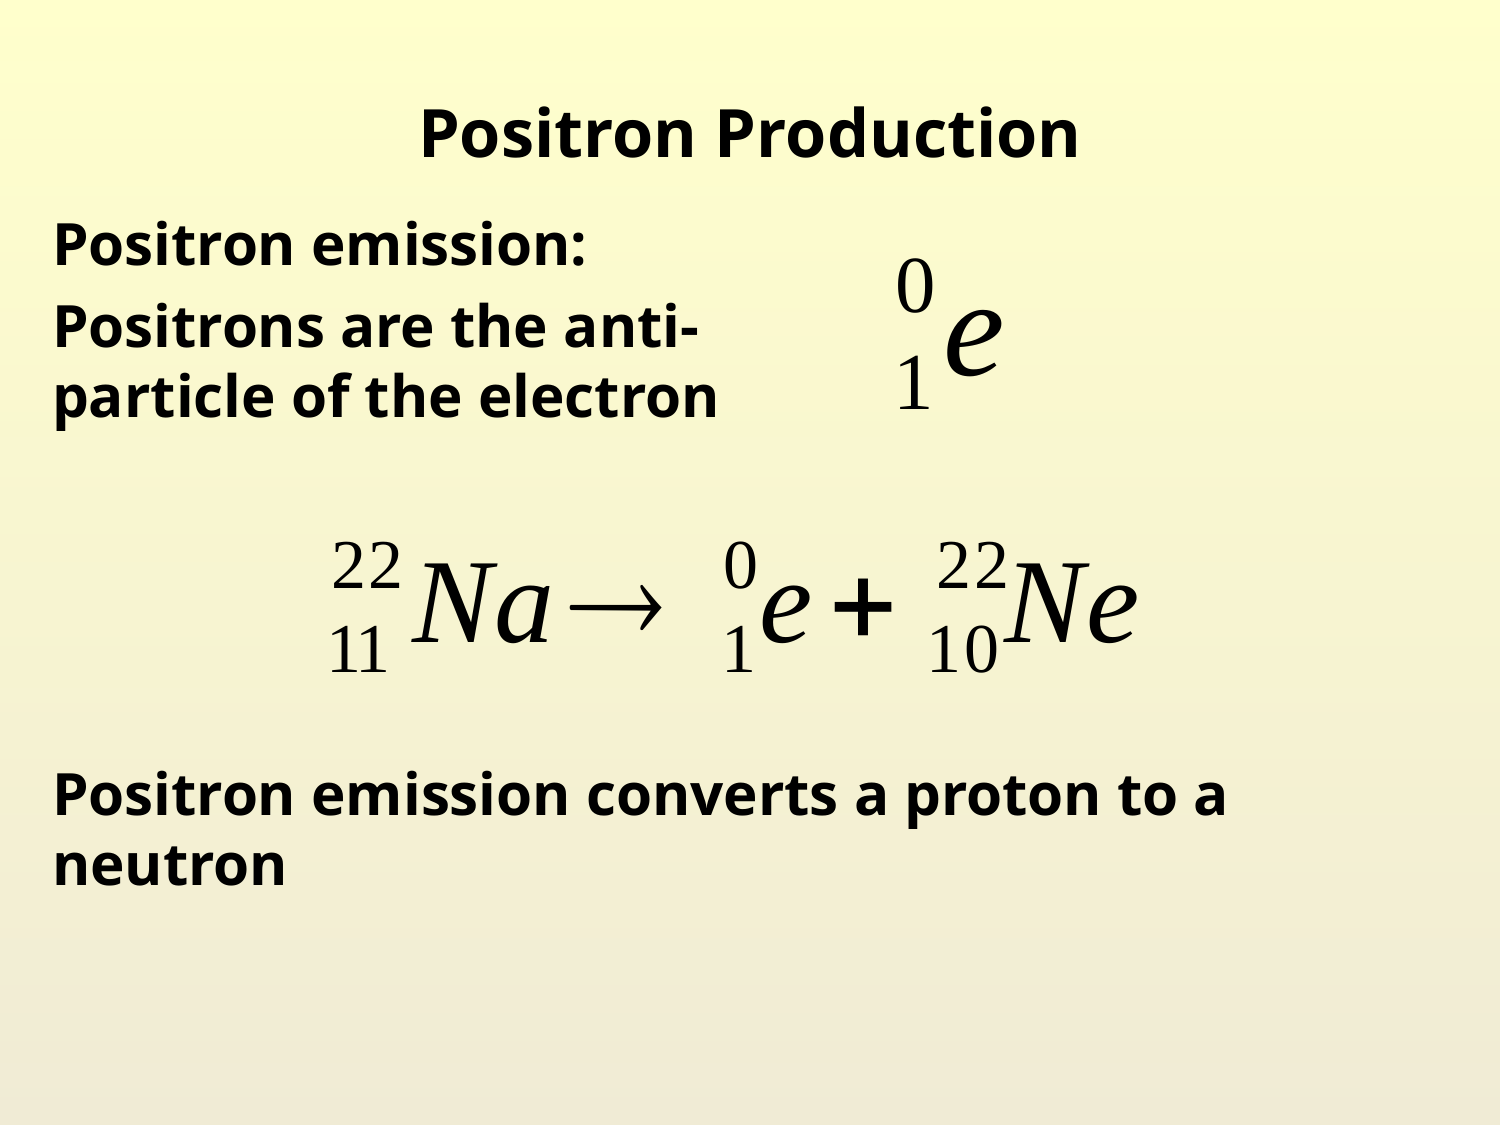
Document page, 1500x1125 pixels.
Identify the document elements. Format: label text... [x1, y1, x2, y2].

text_box Positron emission converts a proton to a neutron [37, 749, 1463, 905]
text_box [312, 512, 1163, 703]
title Positron Production [112, 37, 1388, 226]
list Positron emission: Positrons are the anti-particle of the electron [37, 199, 826, 513]
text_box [874, 224, 1026, 433]
